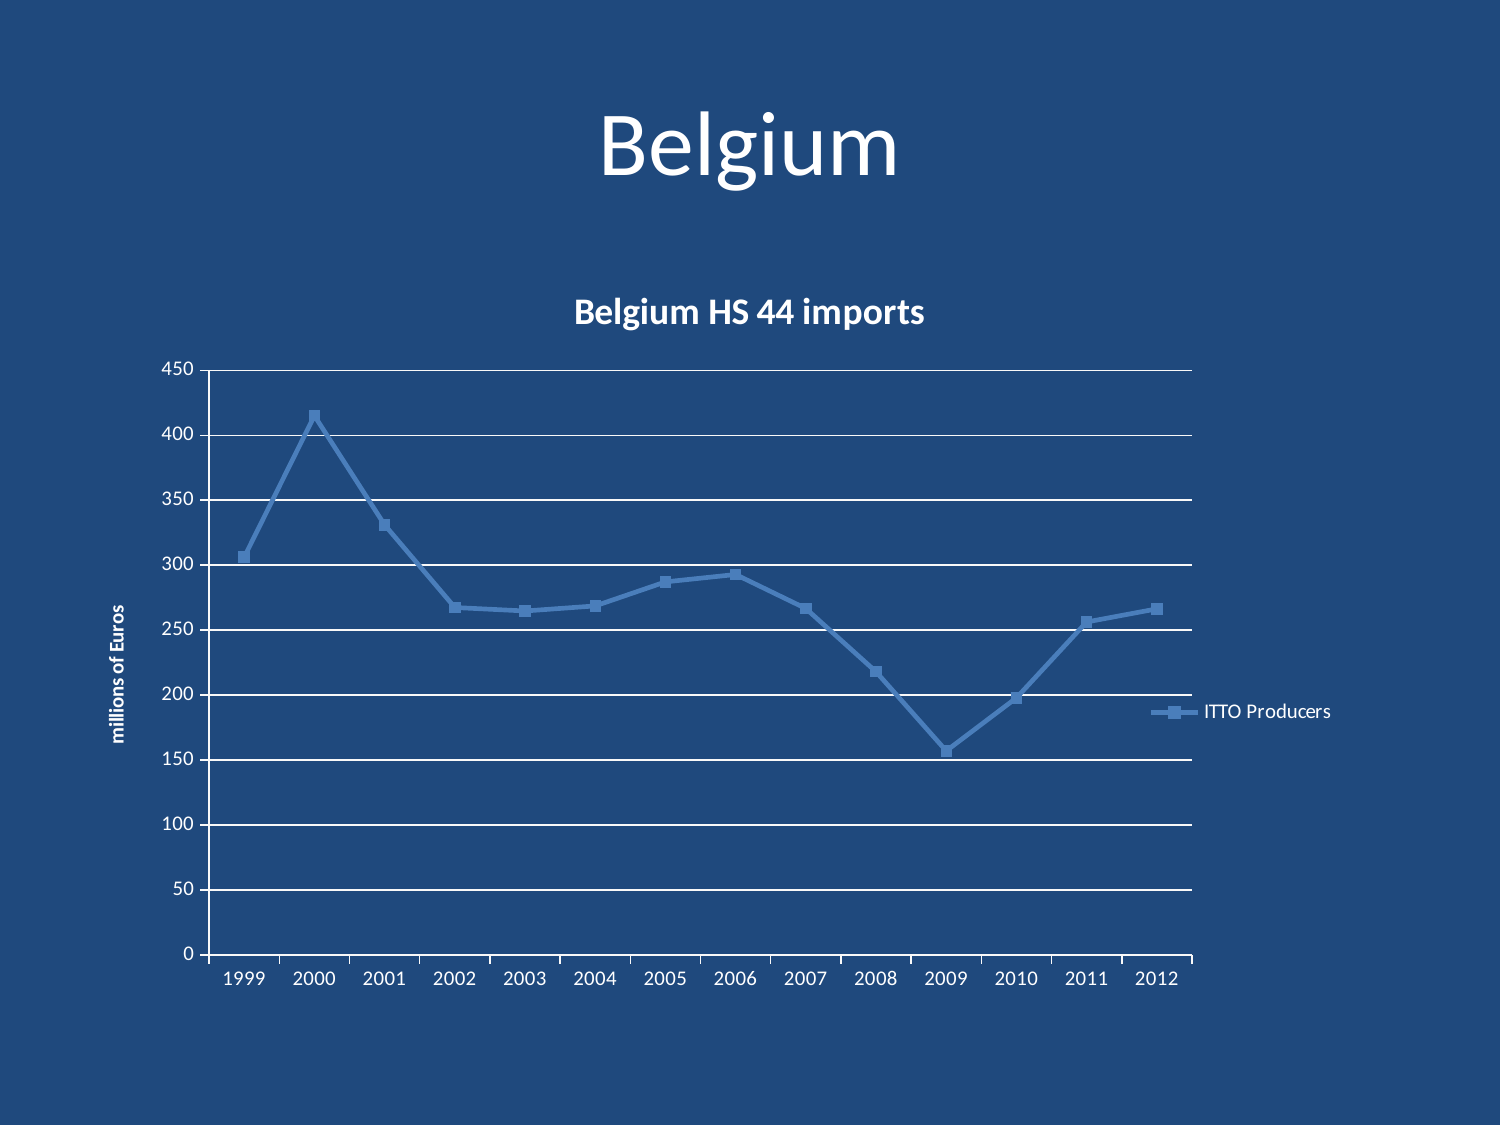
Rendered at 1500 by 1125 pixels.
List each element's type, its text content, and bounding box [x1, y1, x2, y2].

chart [74, 262, 1426, 1006]
title Belgium [75, 45, 1425, 233]
